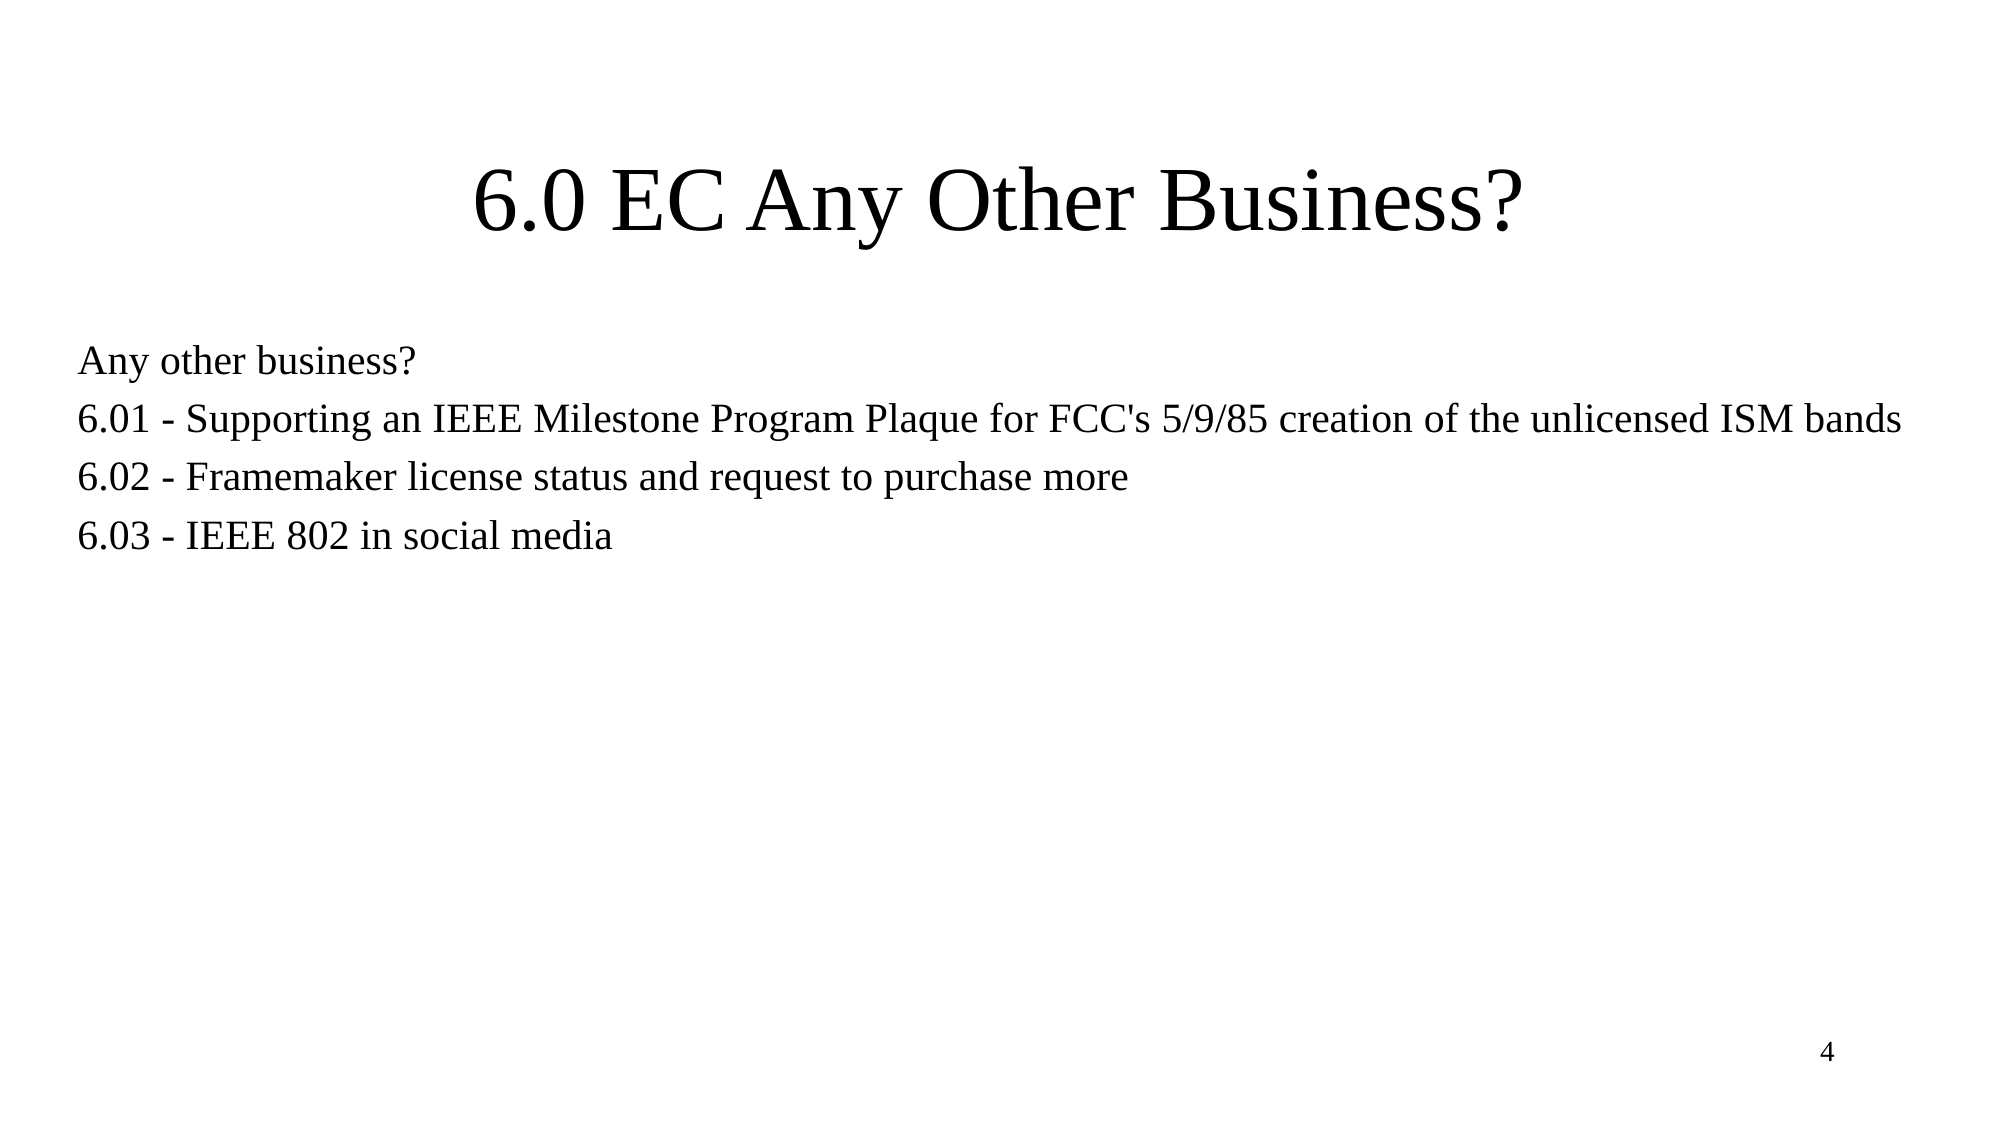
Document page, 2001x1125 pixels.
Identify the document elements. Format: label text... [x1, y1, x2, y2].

slide_number 4 [1433, 1024, 1851, 1101]
list Any other business? 6.01 - Supporting an IEEE Milestone Program Plaque for FCC's 5/9/85 creation of the unlicensed ISM bands 6.02 - Framemaker license status and request to purchase more 6.03 - IEEE 802 in social media [62, 324, 1938, 1001]
title 6.0 EC Any Other Business? [149, 99, 1851, 288]
